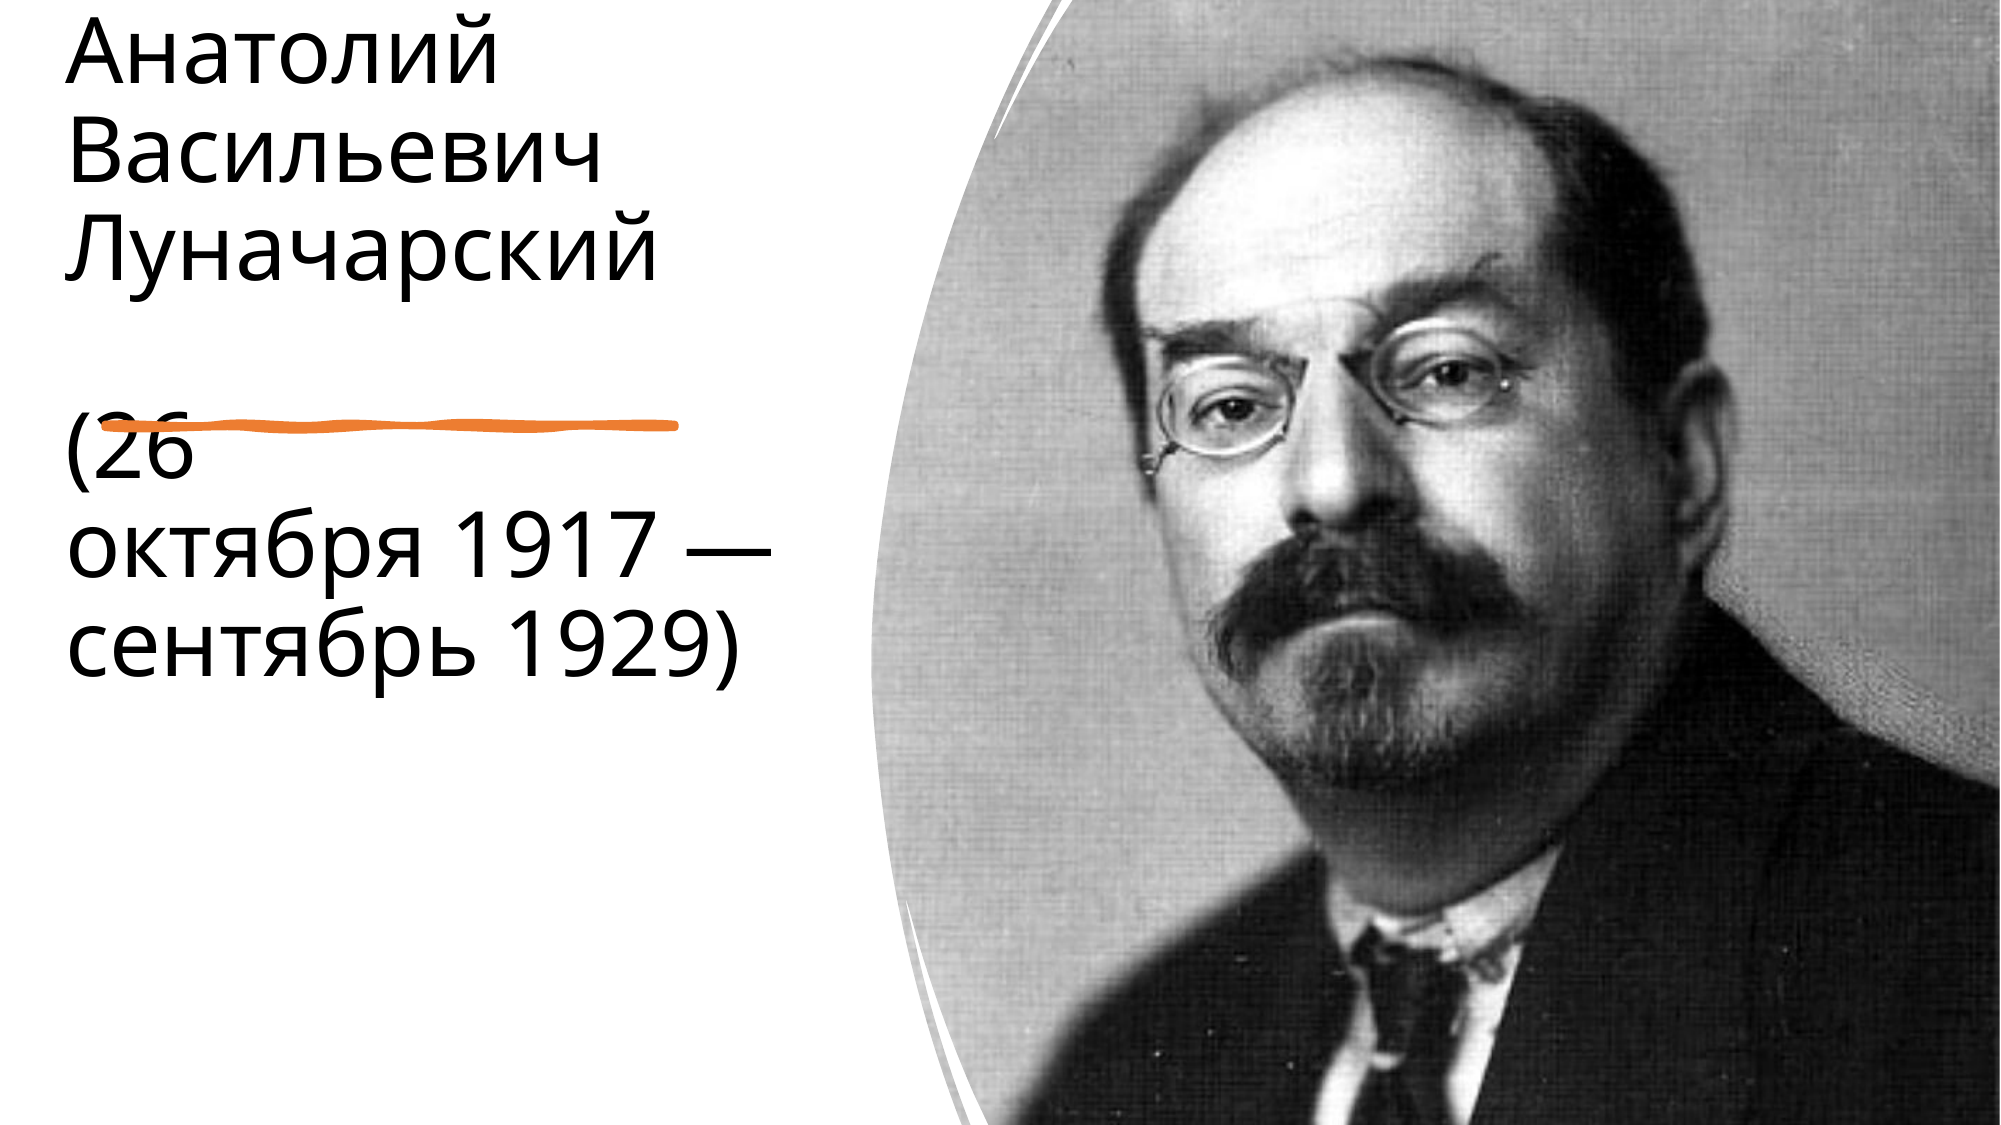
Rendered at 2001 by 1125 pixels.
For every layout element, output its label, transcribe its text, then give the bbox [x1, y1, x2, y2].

picture [871, 0, 2000, 1125]
text_box [103, 421, 676, 431]
title Анатолий Васильевич Луначарский (26 октября 1917 — сентябрь 1929) [50, 174, 850, 704]
text_box [0, 0, 871, 1125]
